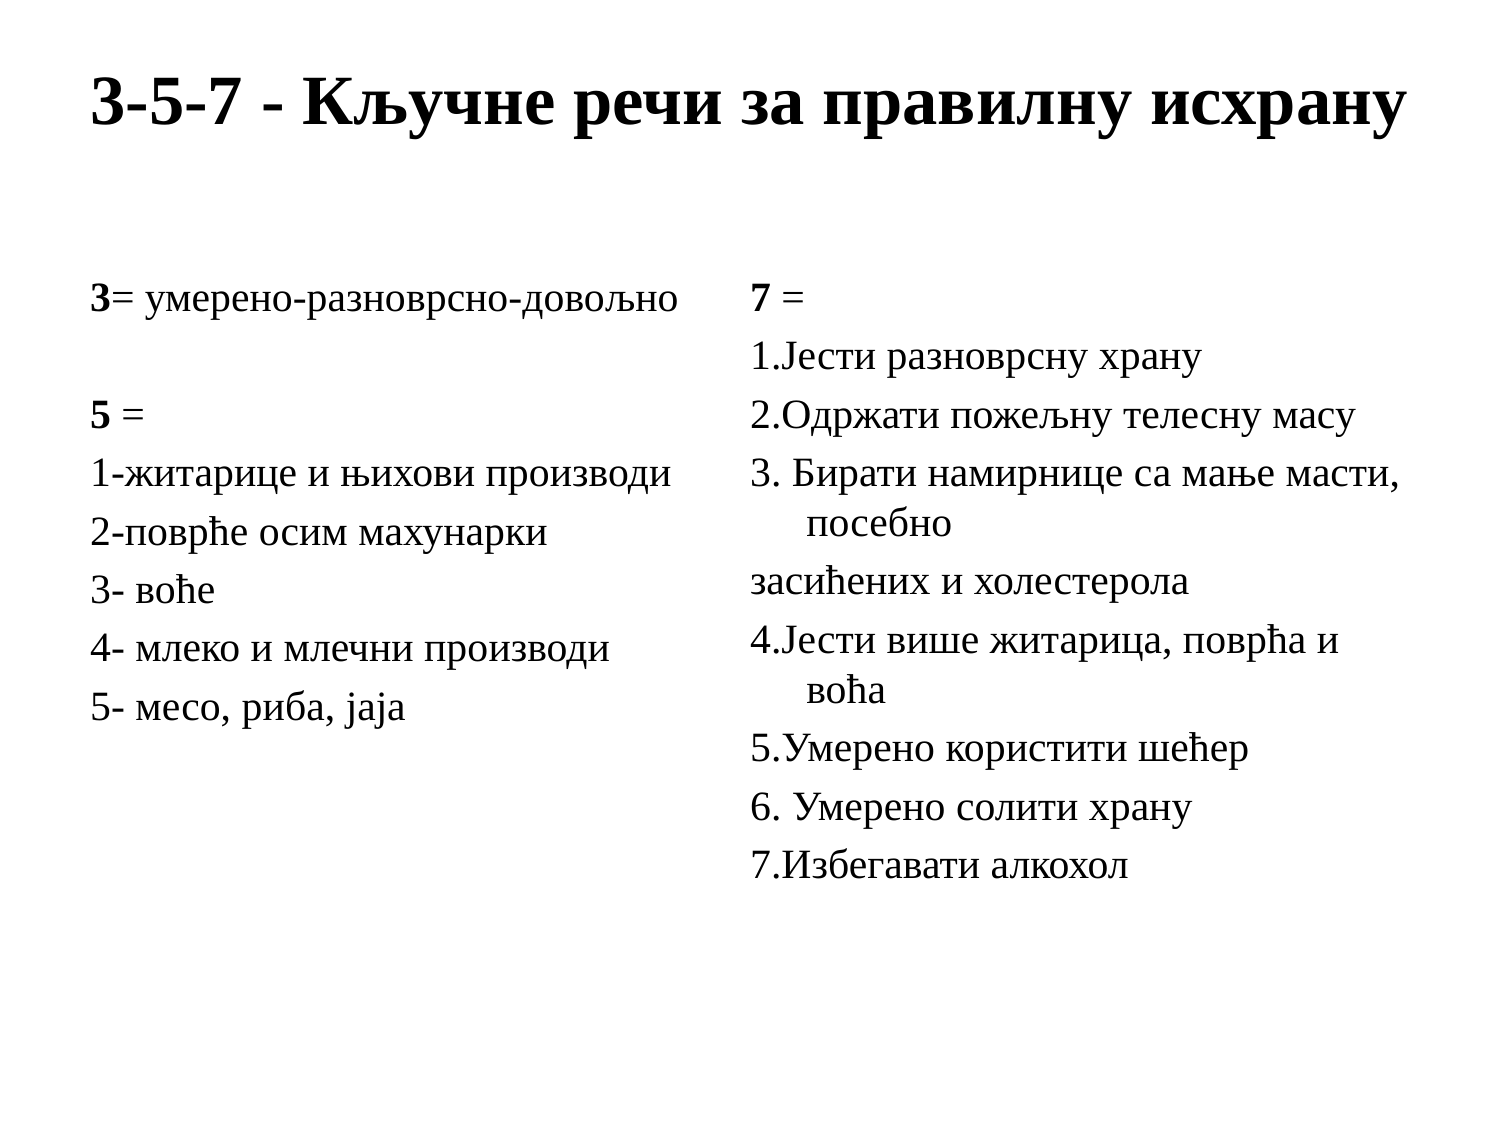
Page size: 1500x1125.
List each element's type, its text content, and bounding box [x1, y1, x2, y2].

list 3= умерено-разноврсно-довољно 5 = 1-житарице и њихови производи 2-поврће осим махунарки 3- воће 4- млеко и млечни производи 5- месо, риба, јаја 7 = 1.Јести разноврсну храну 2.Одржати пожељну телесну масу 3. Бирати намирнице са мање масти, посебно засићених и холестерола 4.Јести више житарица, поврћа и воћа 5.Умерено користити шећер 6. Умерено солити храну 7.Избегавати алкохол [75, 262, 1425, 1005]
title 3-5-7 - Кључне речи за правилну исхрану [75, 45, 1425, 233]
